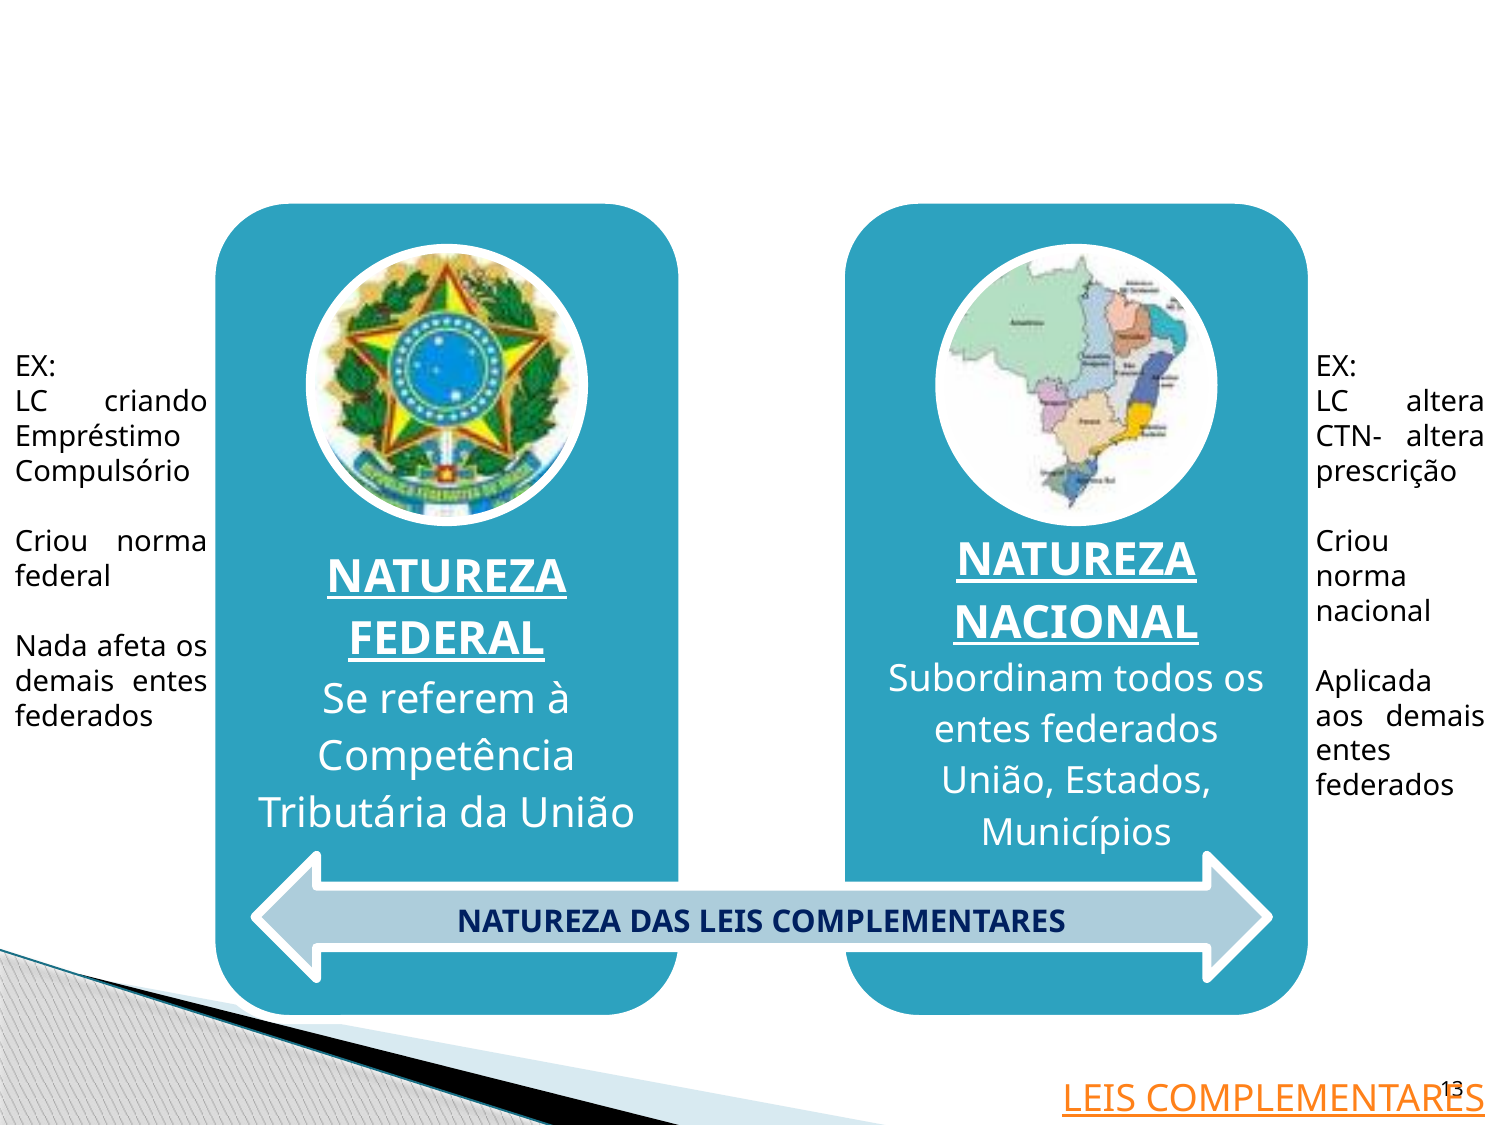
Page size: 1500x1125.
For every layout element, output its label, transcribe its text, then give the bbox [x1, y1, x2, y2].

slide_number 13 [1418, 1051, 1479, 1112]
footer [718, 1051, 1105, 1112]
text_box EX: LC altera CTN- altera prescrição Criou norma nacional Aplicada aos demais entes federados [1318, 339, 1500, 809]
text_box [210, 198, 1313, 1020]
text_box LEIS COMPLEMENTARES [960, 1066, 1500, 1125]
text_box EX: LC criando Empréstimo Compulsório Criou norma federal Nada afeta os demais entes federados [0, 339, 204, 740]
